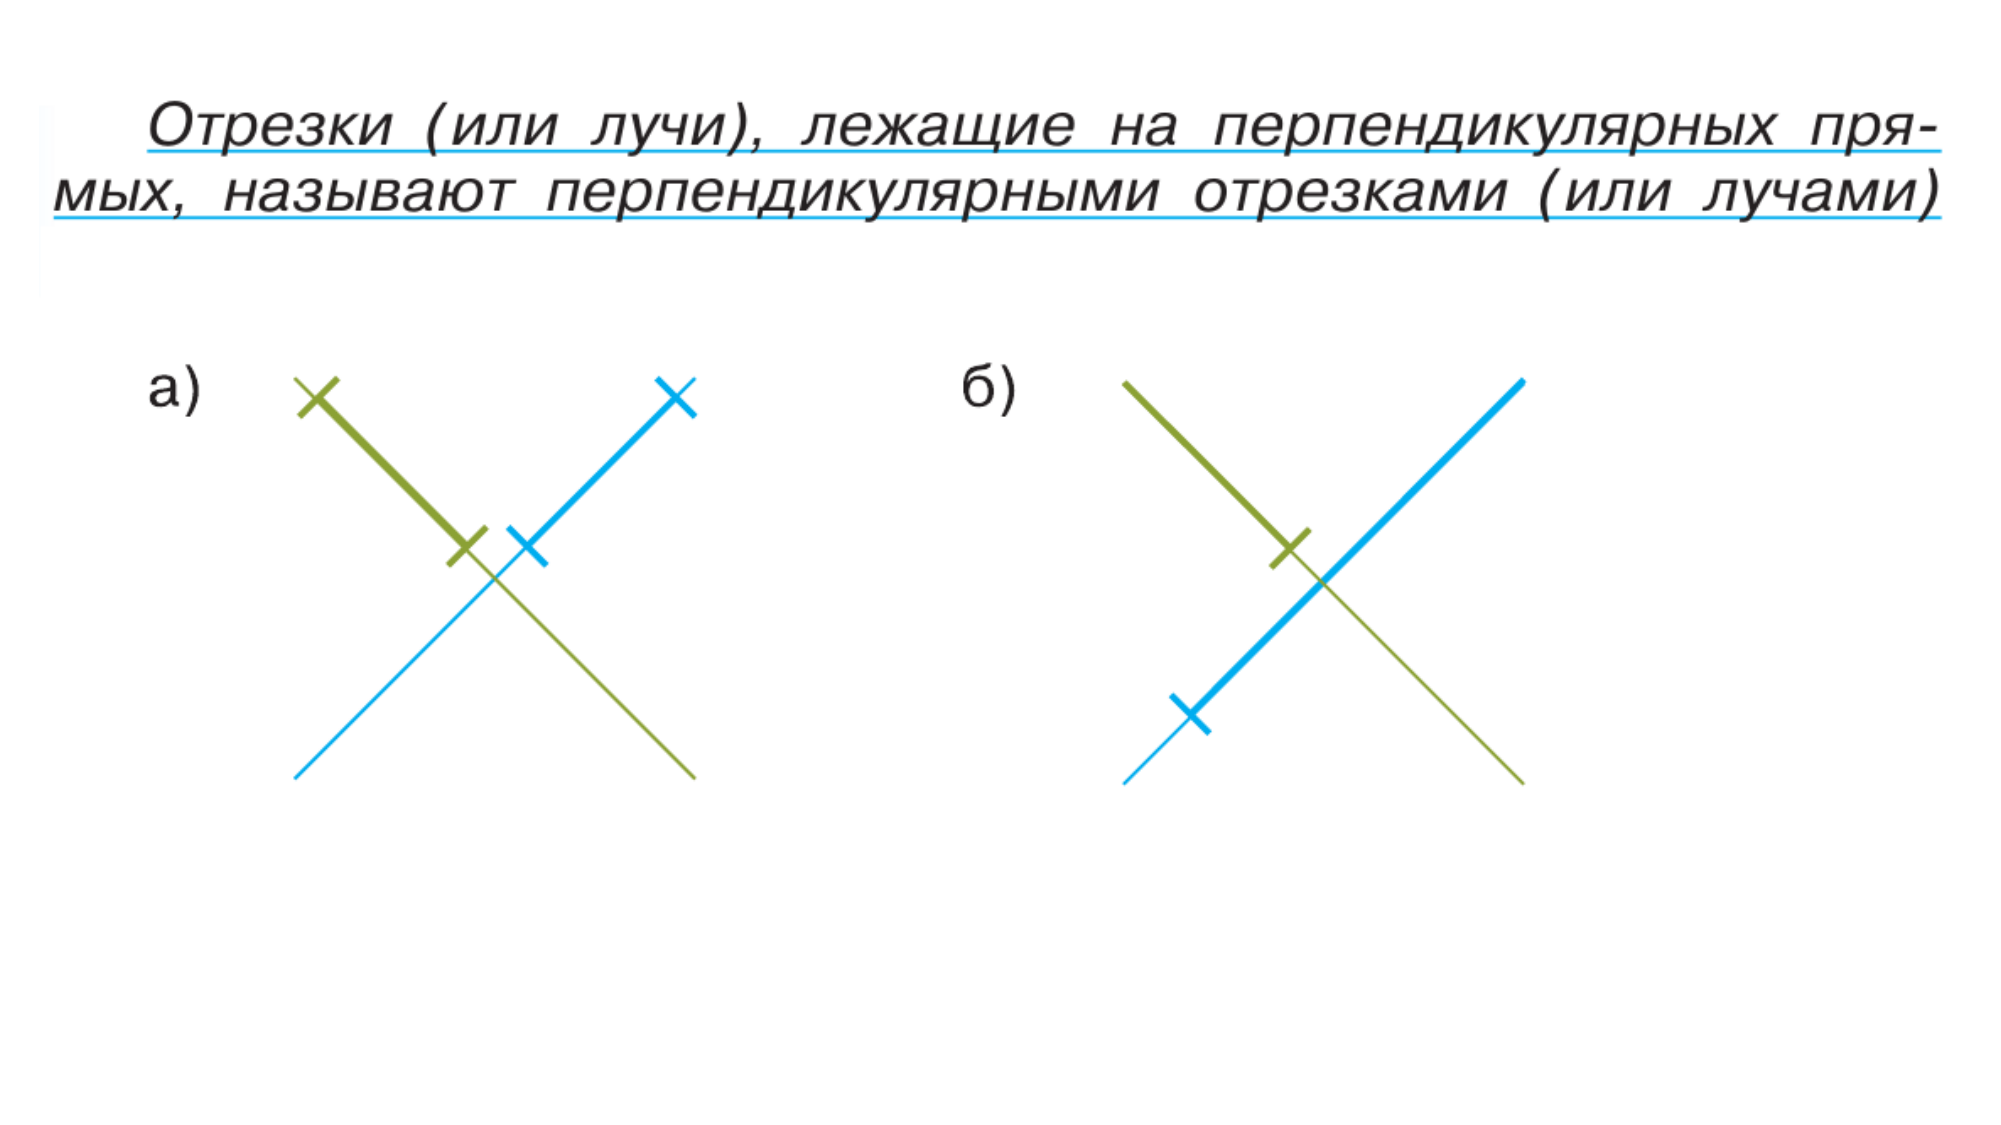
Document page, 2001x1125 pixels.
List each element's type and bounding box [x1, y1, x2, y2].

picture [39, 86, 1983, 802]
